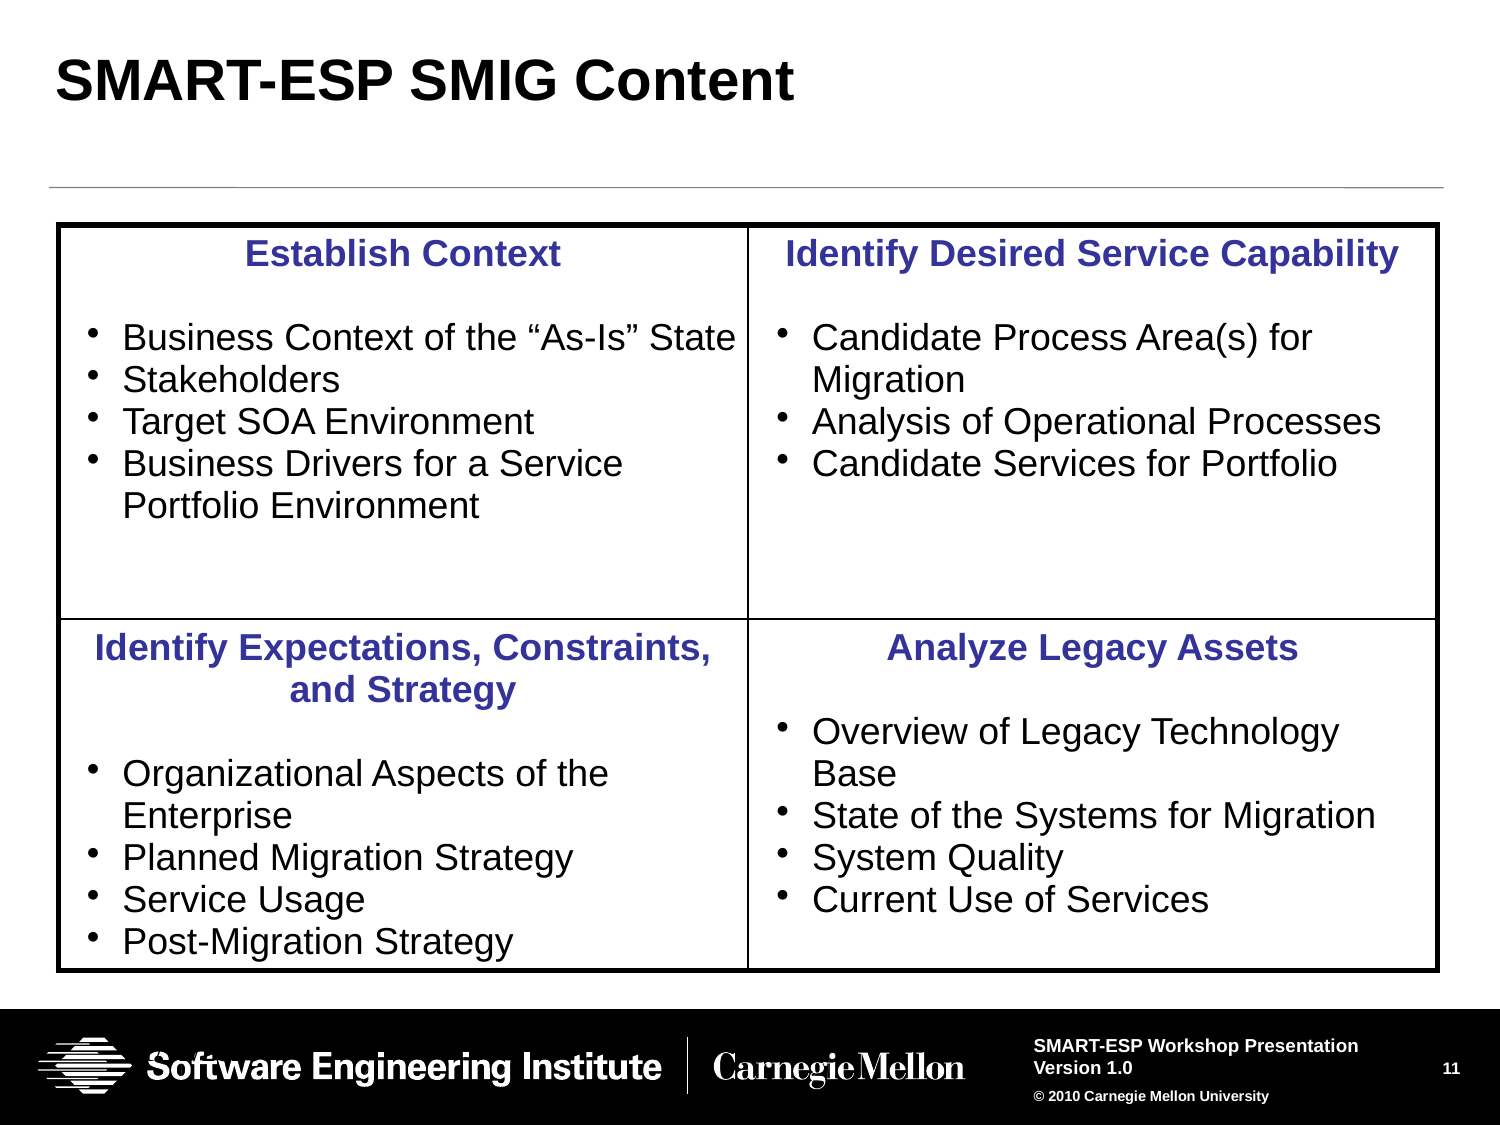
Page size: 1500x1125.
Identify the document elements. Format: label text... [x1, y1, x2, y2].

table_header Identify Desired Service Capability Candidate Process Area(s) for Migration Analysis of Operational Processes Candidate Services for Portfolio [749, 228, 1435, 618]
table_cell Identify Expectations, Constraints, and Strategy Organizational Aspects of the Enterprise Planned Migration Strategy Service Usage Post-Migration Strategy [61, 620, 747, 968]
table_header Establish Context Business Context of the “As-Is” State Stakeholders Target SOA Environment Business Drivers for a Service Portfolio Environment [61, 228, 747, 618]
title SMART-ESP SMIG Content [55, 49, 1451, 114]
table_cell Analyze Legacy Assets Overview of Legacy Technology Base State of the Systems for Migration System Quality Current Use of Services [749, 620, 1435, 968]
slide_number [112, 1024, 426, 1101]
